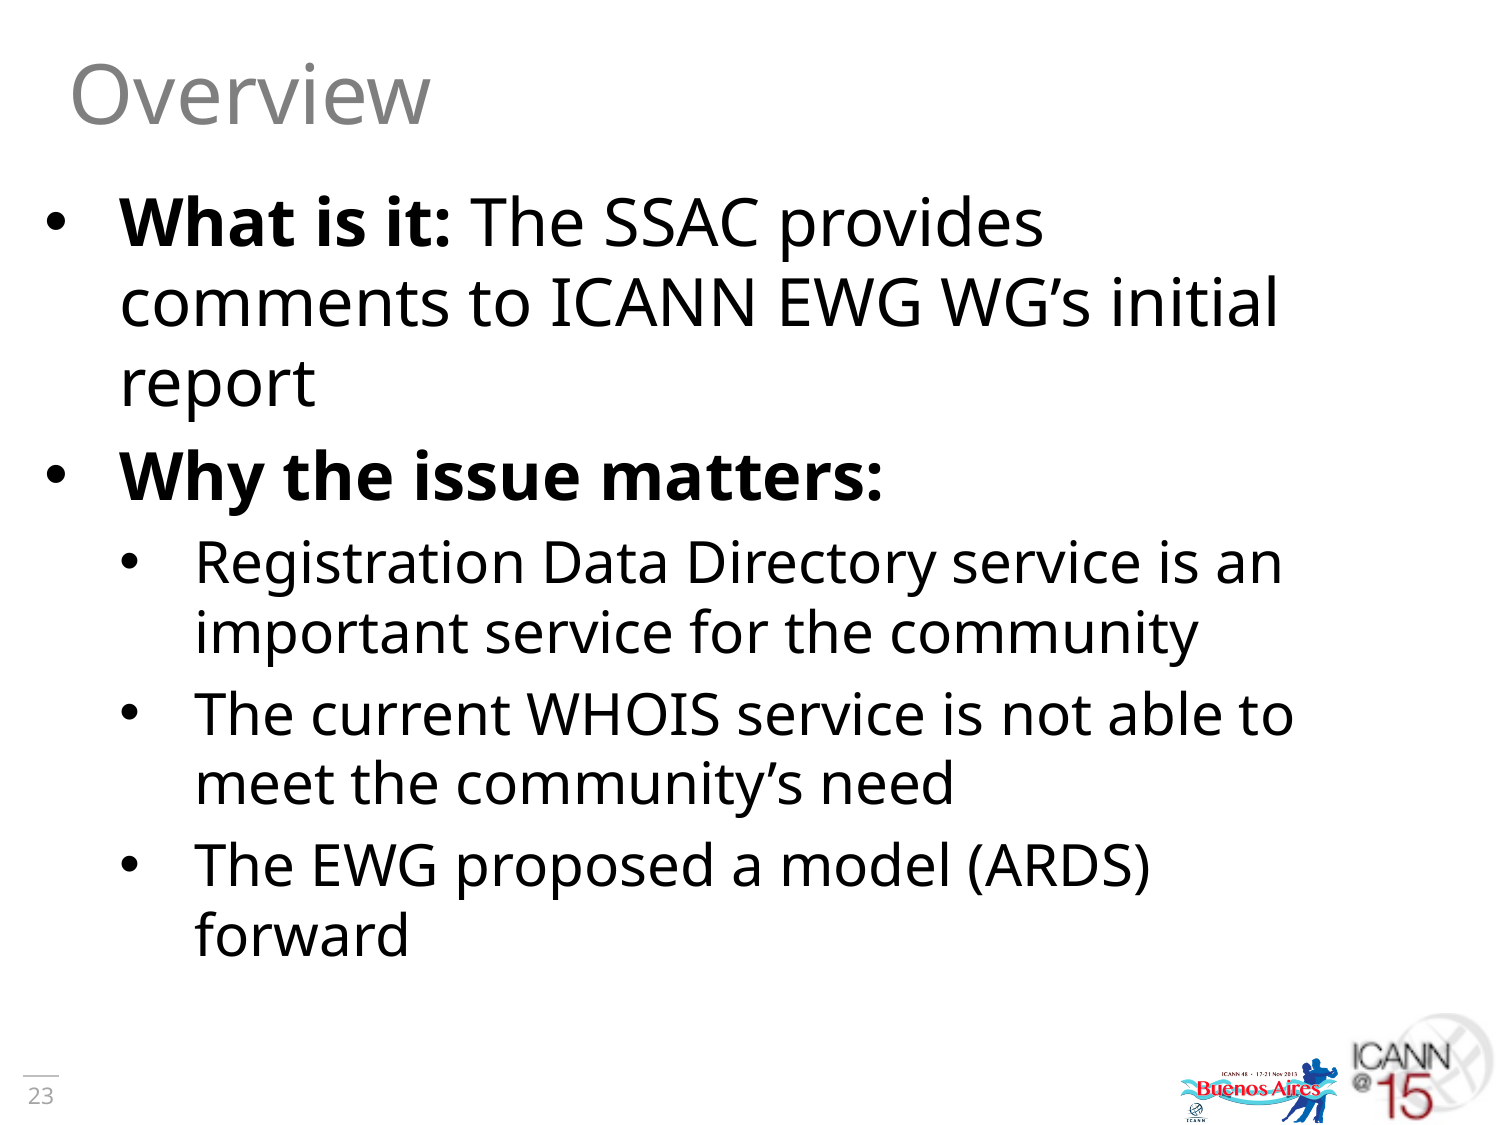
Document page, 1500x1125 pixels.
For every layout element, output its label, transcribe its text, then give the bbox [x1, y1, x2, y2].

picture [1178, 1013, 1500, 1125]
list What is it: The SSAC provides comments to ICANN EWG WG’s initial report Why the issue matters: Registration Data Directory service is an important service for the community The current WHOIS service is not able to meet the community’s need The EWG proposed a model (ARDS) forward [29, 172, 1353, 1035]
title Overview [53, 33, 1424, 149]
